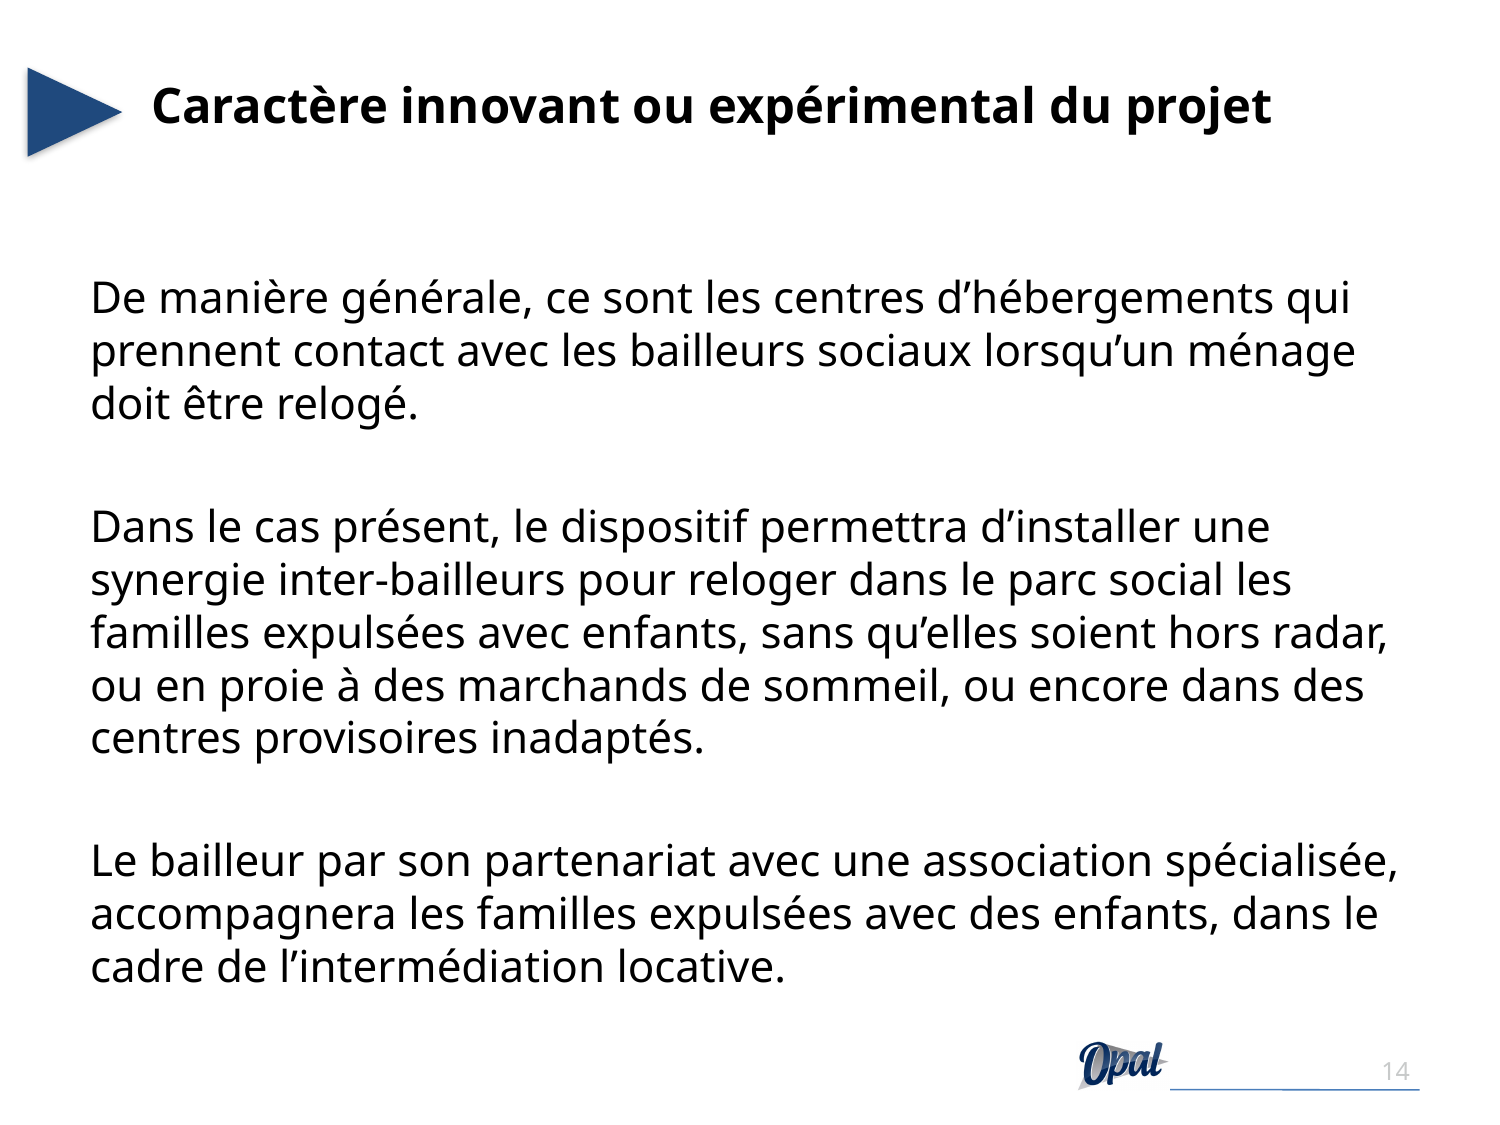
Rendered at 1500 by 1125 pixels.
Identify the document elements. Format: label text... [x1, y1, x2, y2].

title Caractère innovant ou expérimental du projet [136, 65, 1396, 200]
list De manière générale, ce sont les centres d’hébergements qui prennent contact avec les bailleurs sociaux lorsqu’un ménage doit être relogé. Dans le cas présent, le dispositif permettra d’installer une synergie inter-bailleurs pour reloger dans le parc social les familles expulsées avec enfants, sans qu’elles soient hors radar, ou en proie à des marchands de sommeil, ou encore dans des centres provisoires inadaptés. Le bailleur par son partenariat avec une association spécialisée, accompagnera les familles expulsées avec des enfants, dans le cadre de l’intermédiation locative. [75, 262, 1425, 1005]
slide_number 14 [1074, 1042, 1425, 1103]
